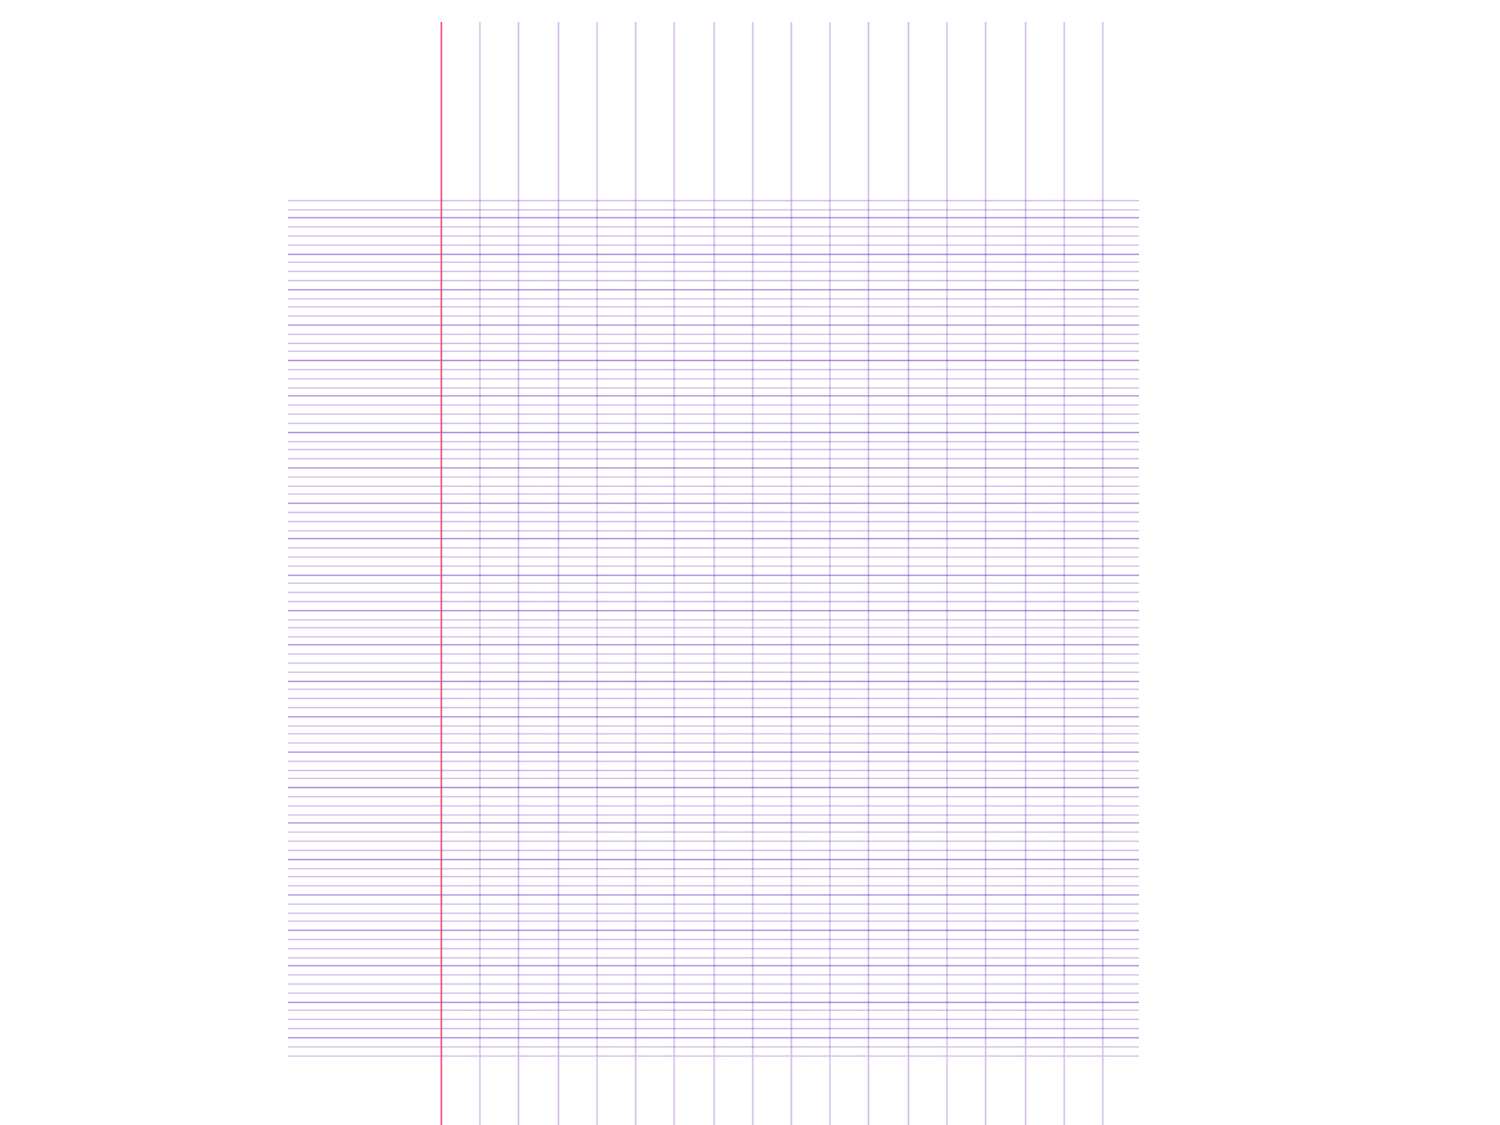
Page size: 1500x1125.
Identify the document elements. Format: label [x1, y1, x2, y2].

picture [287, 22, 1140, 1125]
